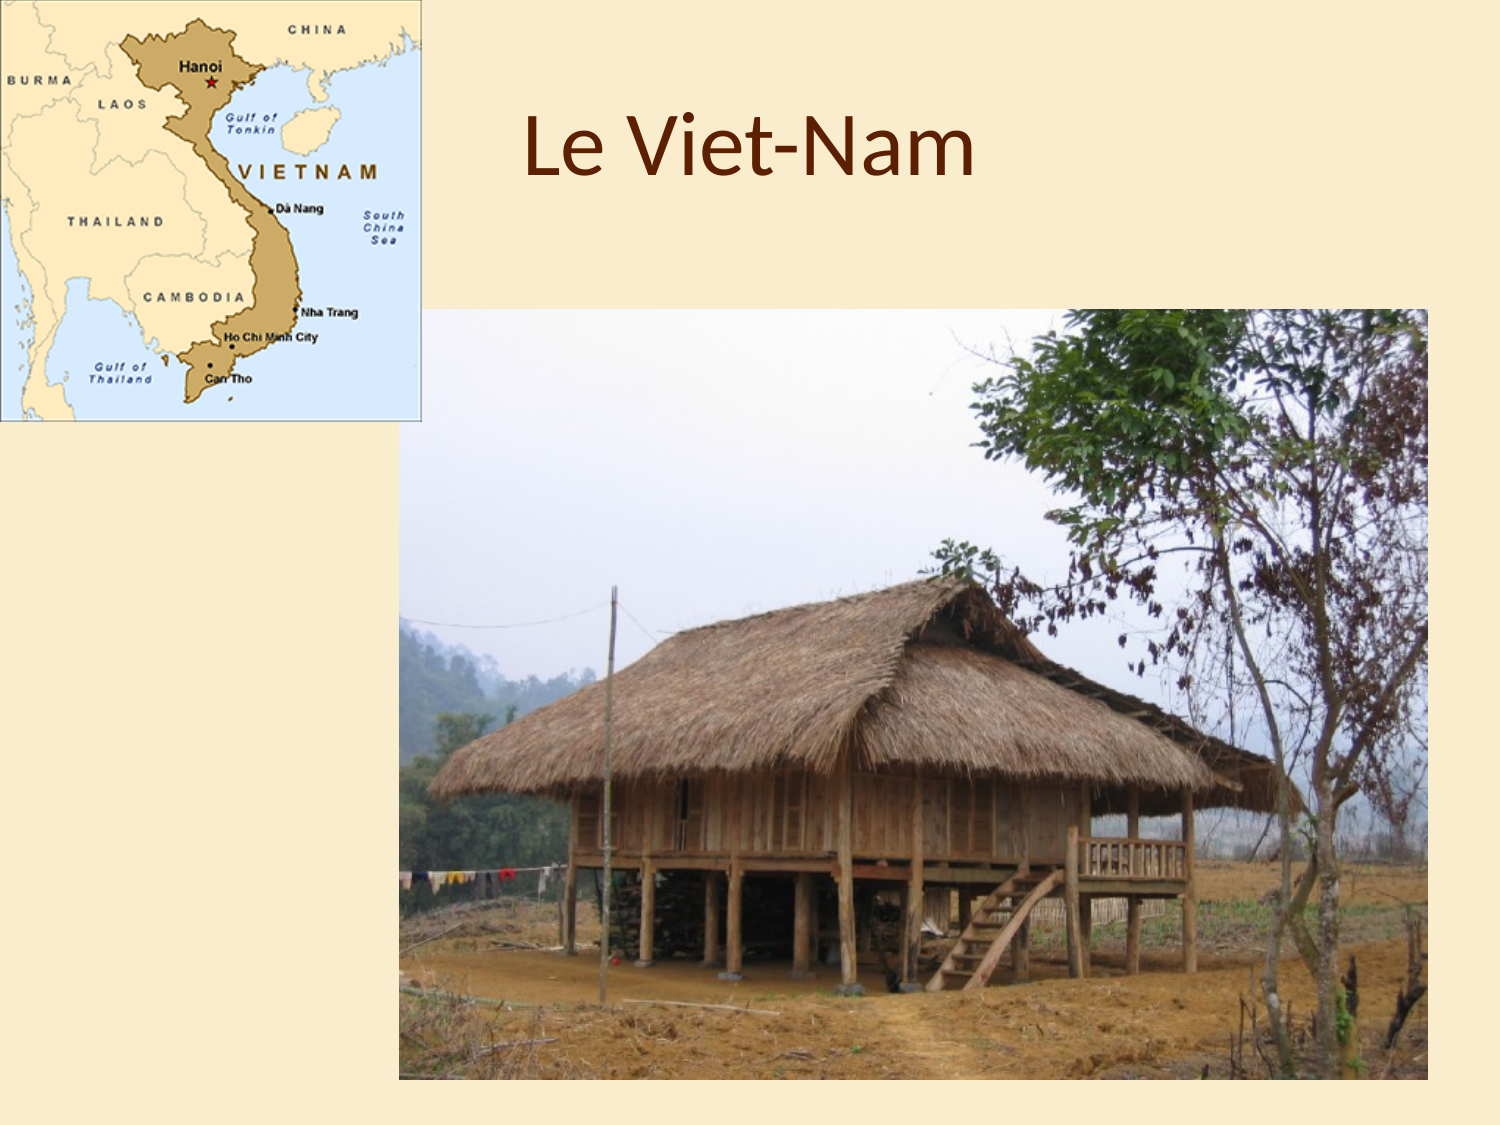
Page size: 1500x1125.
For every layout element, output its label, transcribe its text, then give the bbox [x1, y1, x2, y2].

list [399, 309, 1428, 1081]
title Le Viet-Nam [426, 45, 1425, 233]
picture [0, 0, 423, 423]
